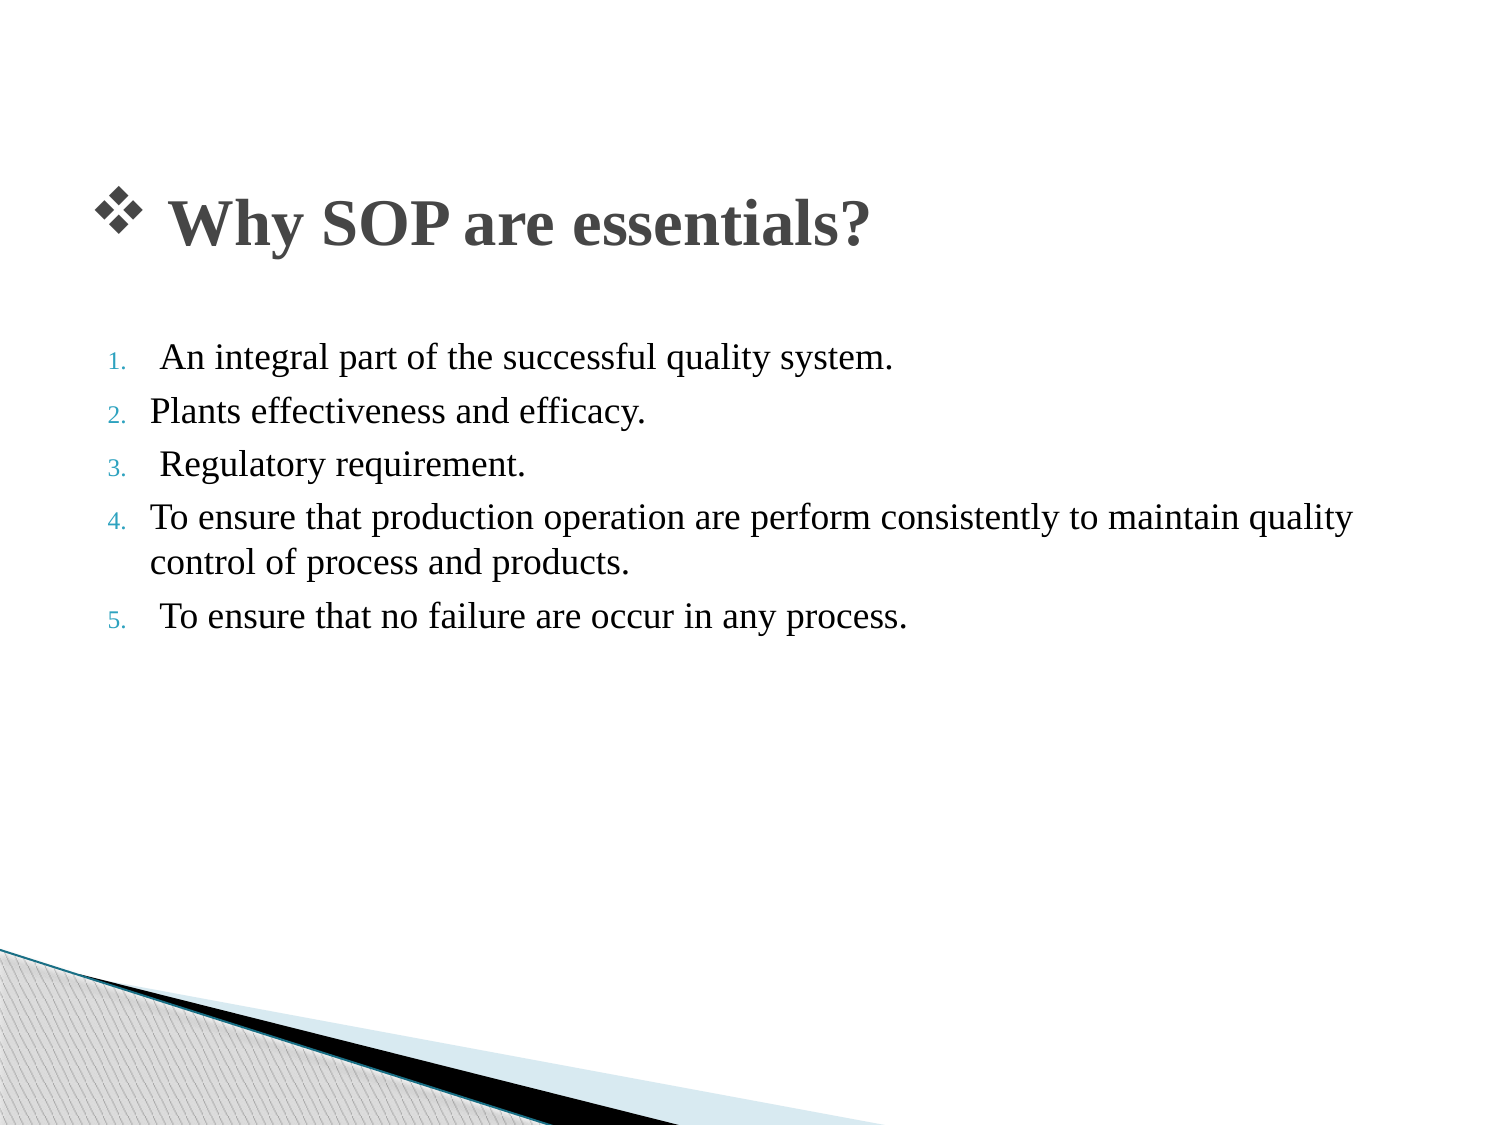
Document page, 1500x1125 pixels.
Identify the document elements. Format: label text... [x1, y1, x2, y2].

list An integral part of the successful quality system. Plants effectiveness and efficacy. Regulatory requirement. To ensure that production operation are perform consistently to maintain quality control of process and products. To ensure that no failure are occur in any process. [75, 324, 1425, 1005]
title Why SOP are essentials? [75, 125, 1425, 313]
